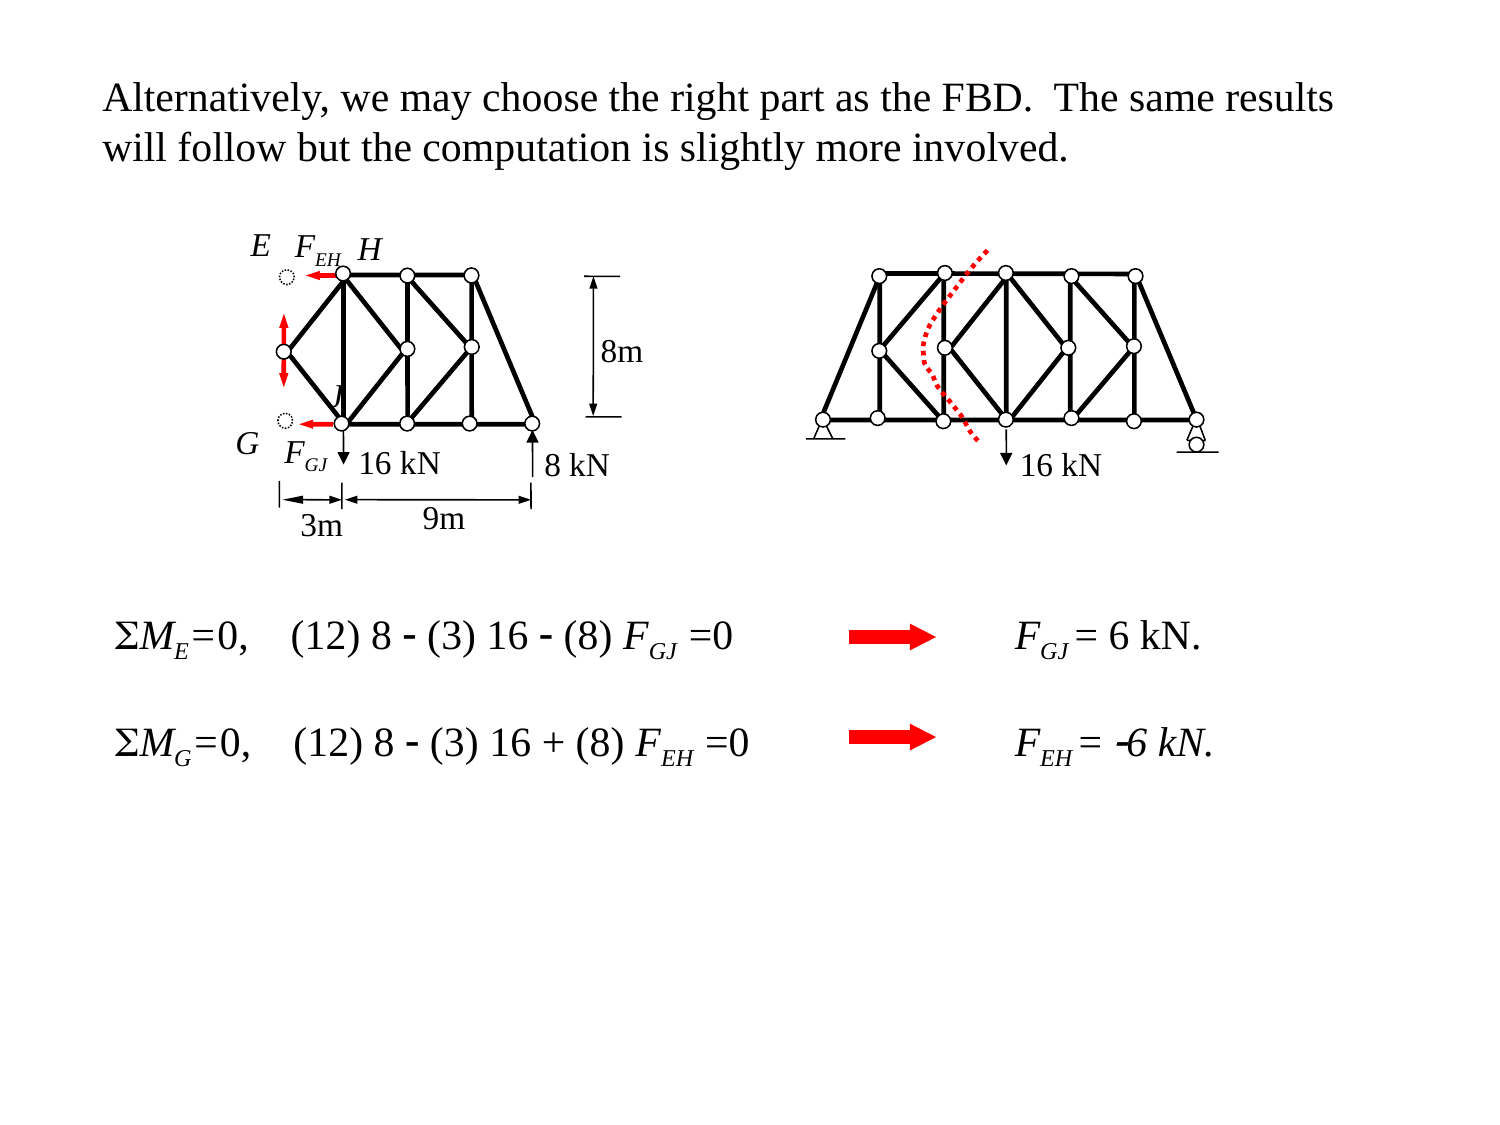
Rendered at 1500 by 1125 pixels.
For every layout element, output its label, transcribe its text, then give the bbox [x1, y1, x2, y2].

text_box [399, 341, 415, 357]
text_box [290, 281, 343, 385]
text_box [344, 280, 402, 389]
text_box [849, 724, 935, 750]
text_box FGJ [269, 422, 410, 472]
text_box [1064, 268, 1079, 284]
text_box [1126, 413, 1142, 429]
text_box [279, 313, 289, 344]
text_box [1064, 410, 1079, 426]
text_box [589, 276, 598, 321]
text_box [462, 416, 478, 431]
text_box [982, 280, 1006, 413]
text_box 8 kN [529, 435, 714, 483]
text_box G [220, 413, 282, 462]
text_box [815, 412, 831, 428]
text_box [334, 416, 349, 422]
text_box 16 kN [343, 434, 509, 481]
text_box Alternatively, we may choose the right part as the FBD. The same results will follow but the computation is slightly more involved. [87, 62, 1388, 178]
text_box [335, 266, 351, 281]
text_box [998, 412, 1014, 428]
text_box [464, 267, 479, 284]
text_box J [313, 366, 375, 415]
text_box [1126, 338, 1142, 354]
text_box 9m [407, 488, 529, 531]
text_box [871, 268, 887, 284]
text_box [937, 265, 953, 281]
text_box [871, 343, 887, 359]
text_box 8m [585, 321, 717, 364]
text_box 16 kN [1004, 435, 1161, 483]
text_box [279, 360, 288, 388]
text_box E [235, 215, 297, 264]
text_box [399, 268, 415, 284]
text_box [870, 410, 886, 426]
text_box [1189, 412, 1204, 428]
text_box [399, 416, 415, 431]
text_box [305, 271, 336, 280]
text_box [344, 415, 354, 421]
text_box [464, 339, 480, 355]
text_box SME=0, (12) 8 - (3) 16 - (8) FGJ =0 FGJ = 6 kN. SMG=0, (12) 8 - (3) 16 + (8) FEH =0 FEH = -6 kN. [99, 600, 1325, 879]
text_box FEH [279, 217, 404, 266]
text_box [849, 624, 935, 650]
text_box [1189, 437, 1204, 452]
text_box [524, 416, 540, 431]
text_box [276, 344, 292, 360]
text_box [1060, 340, 1076, 356]
text_box [282, 413, 293, 422]
text_box [998, 265, 1014, 281]
text_box [345, 495, 407, 504]
text_box [279, 269, 295, 285]
text_box [1007, 278, 1063, 416]
text_box [1128, 268, 1143, 284]
text_box 3m [285, 496, 416, 539]
text_box [923, 250, 988, 443]
text_box [589, 364, 598, 417]
text_box [935, 413, 951, 429]
